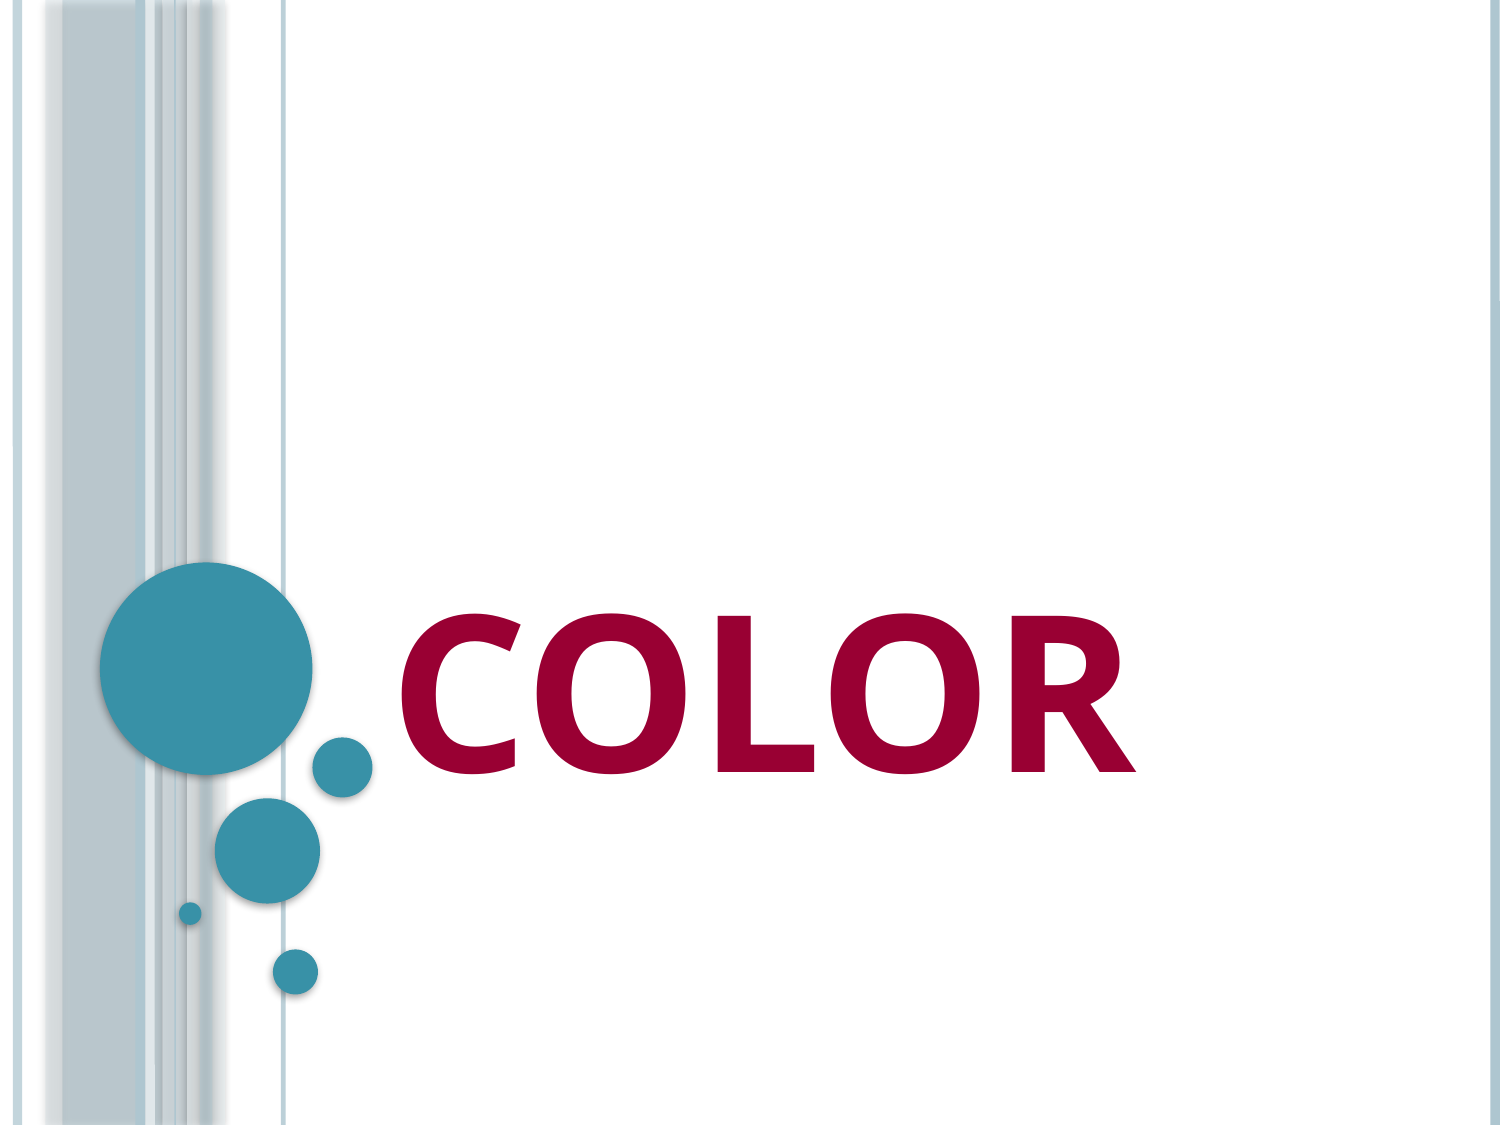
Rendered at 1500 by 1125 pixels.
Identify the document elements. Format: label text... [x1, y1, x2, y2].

title Color [375, 512, 1388, 824]
